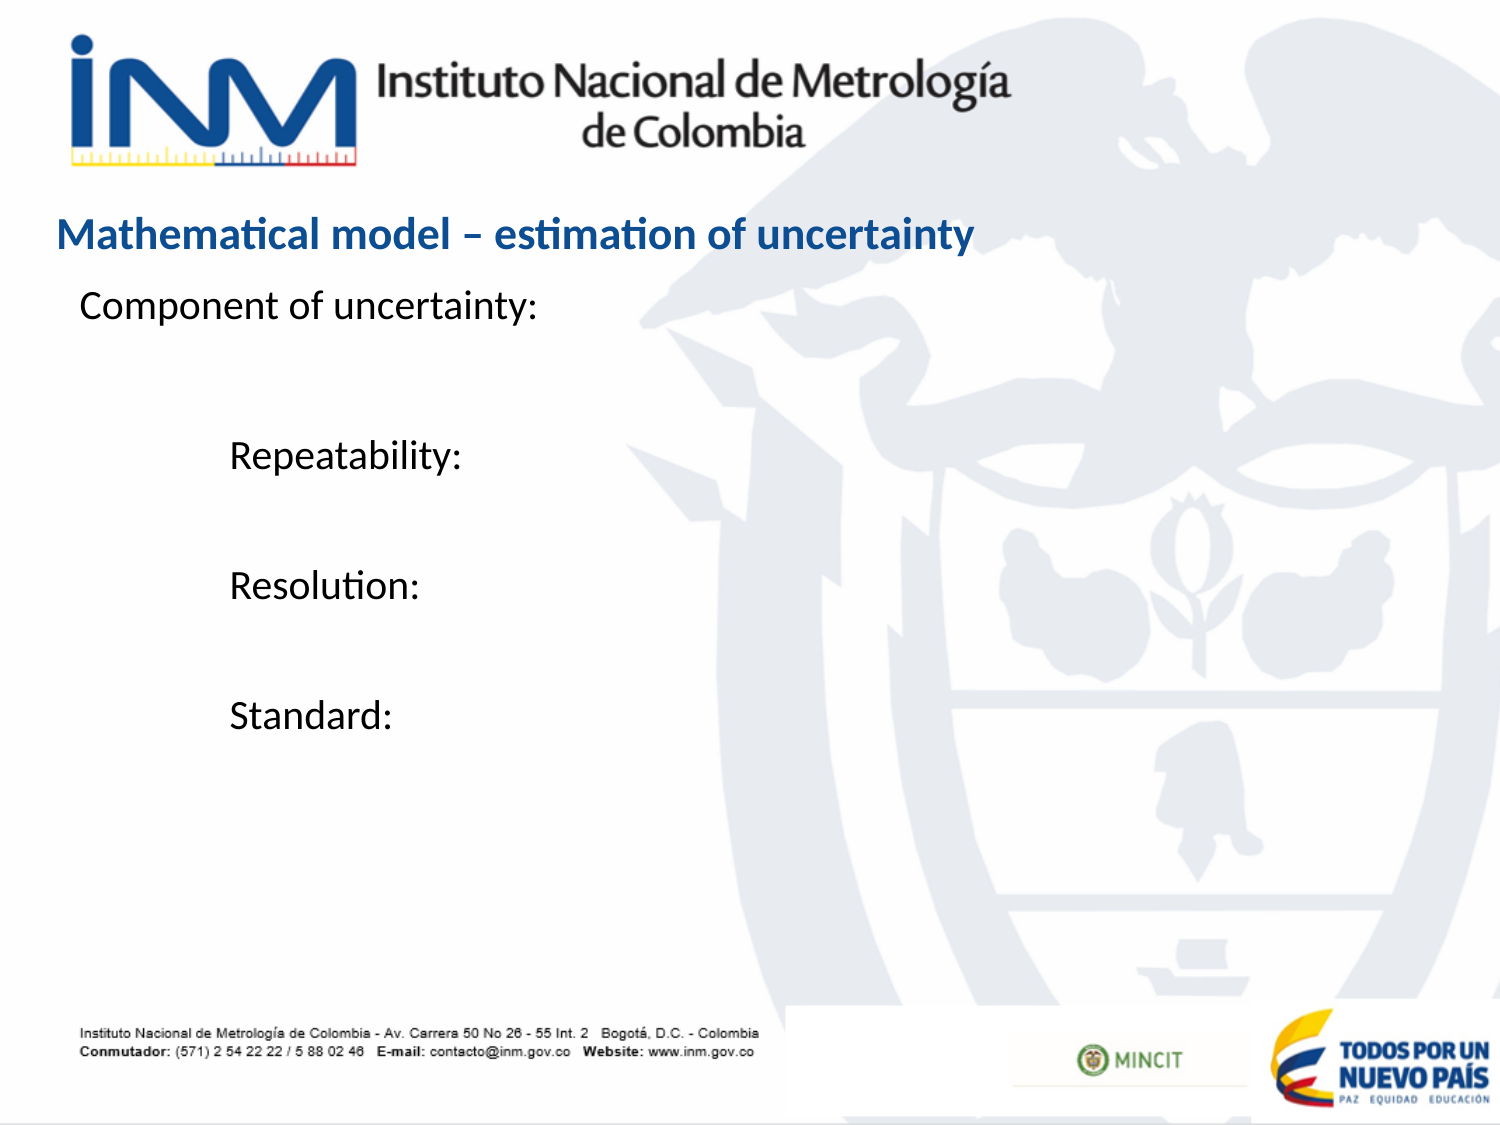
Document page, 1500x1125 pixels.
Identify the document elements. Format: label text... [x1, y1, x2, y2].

text_box Mathematical model – estimation of uncertainty [41, 196, 1459, 266]
text_box Component of uncertainty: Repeatability: Resolution: Standard: [64, 270, 1424, 795]
picture [0, 0, 1500, 1125]
